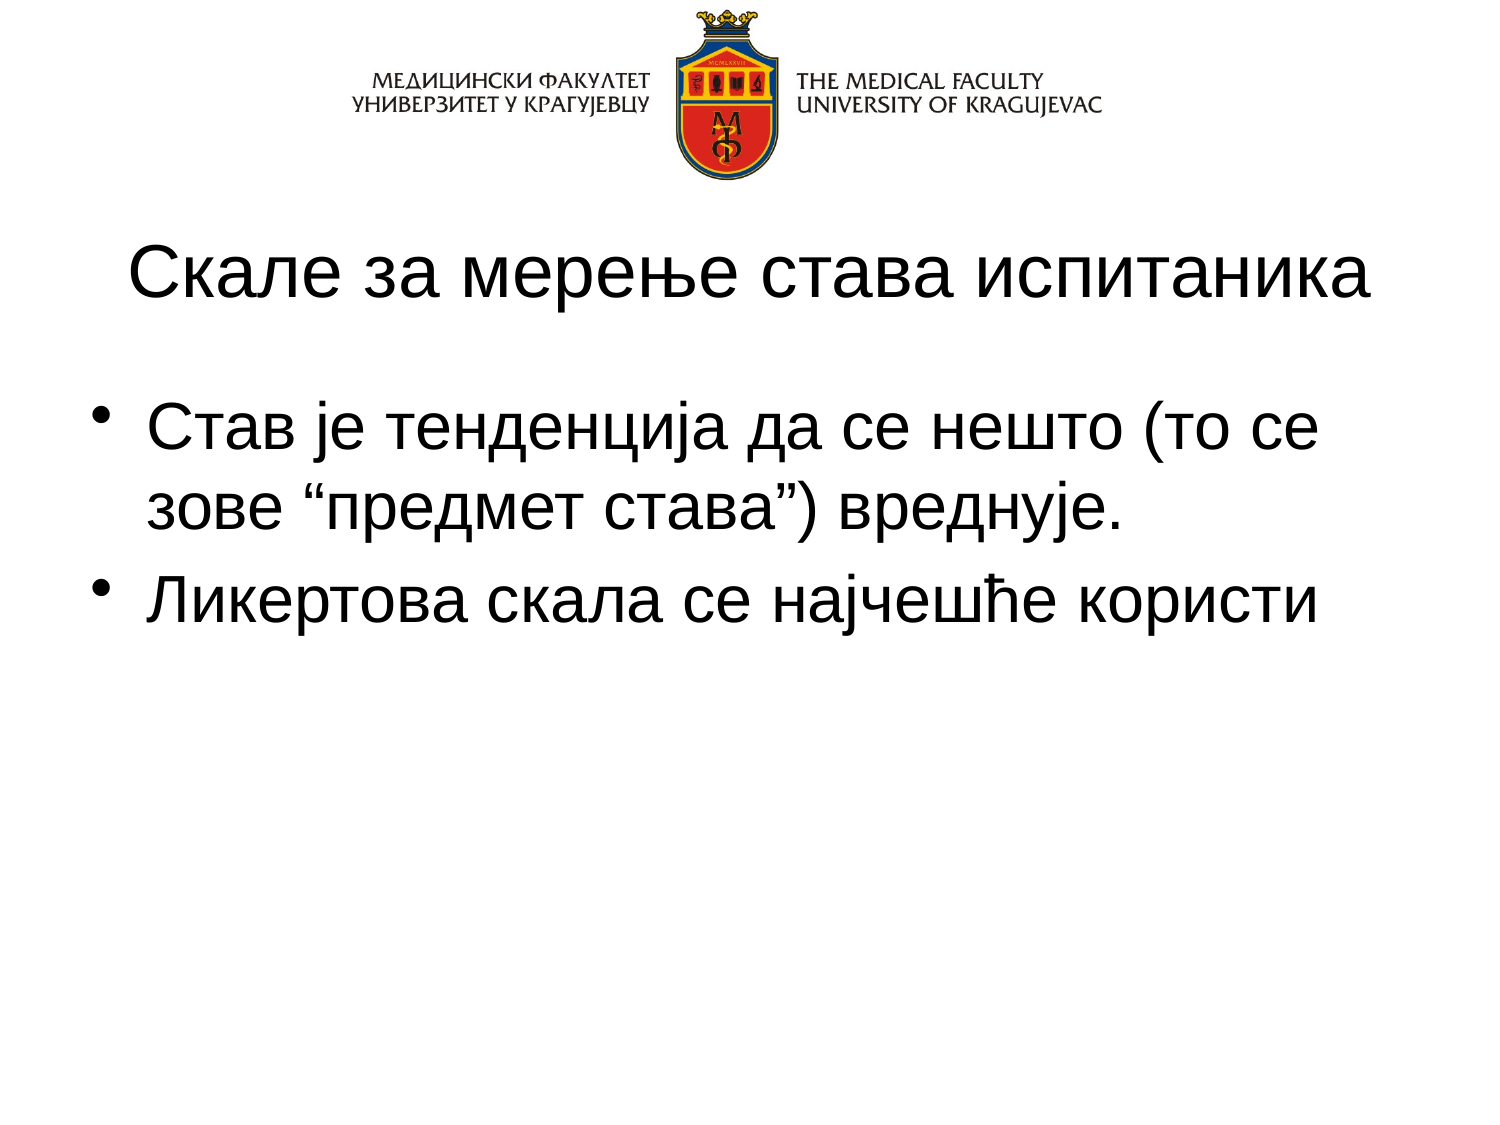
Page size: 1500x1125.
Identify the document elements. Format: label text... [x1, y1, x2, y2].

title Скале за мерење става испитаника [74, 173, 1426, 362]
picture [328, 0, 1125, 173]
list Став је тенденција да се нешто (то се зове “предмет става”) вреднује. Ликертова скала се најчешће користи [74, 374, 1426, 1118]
